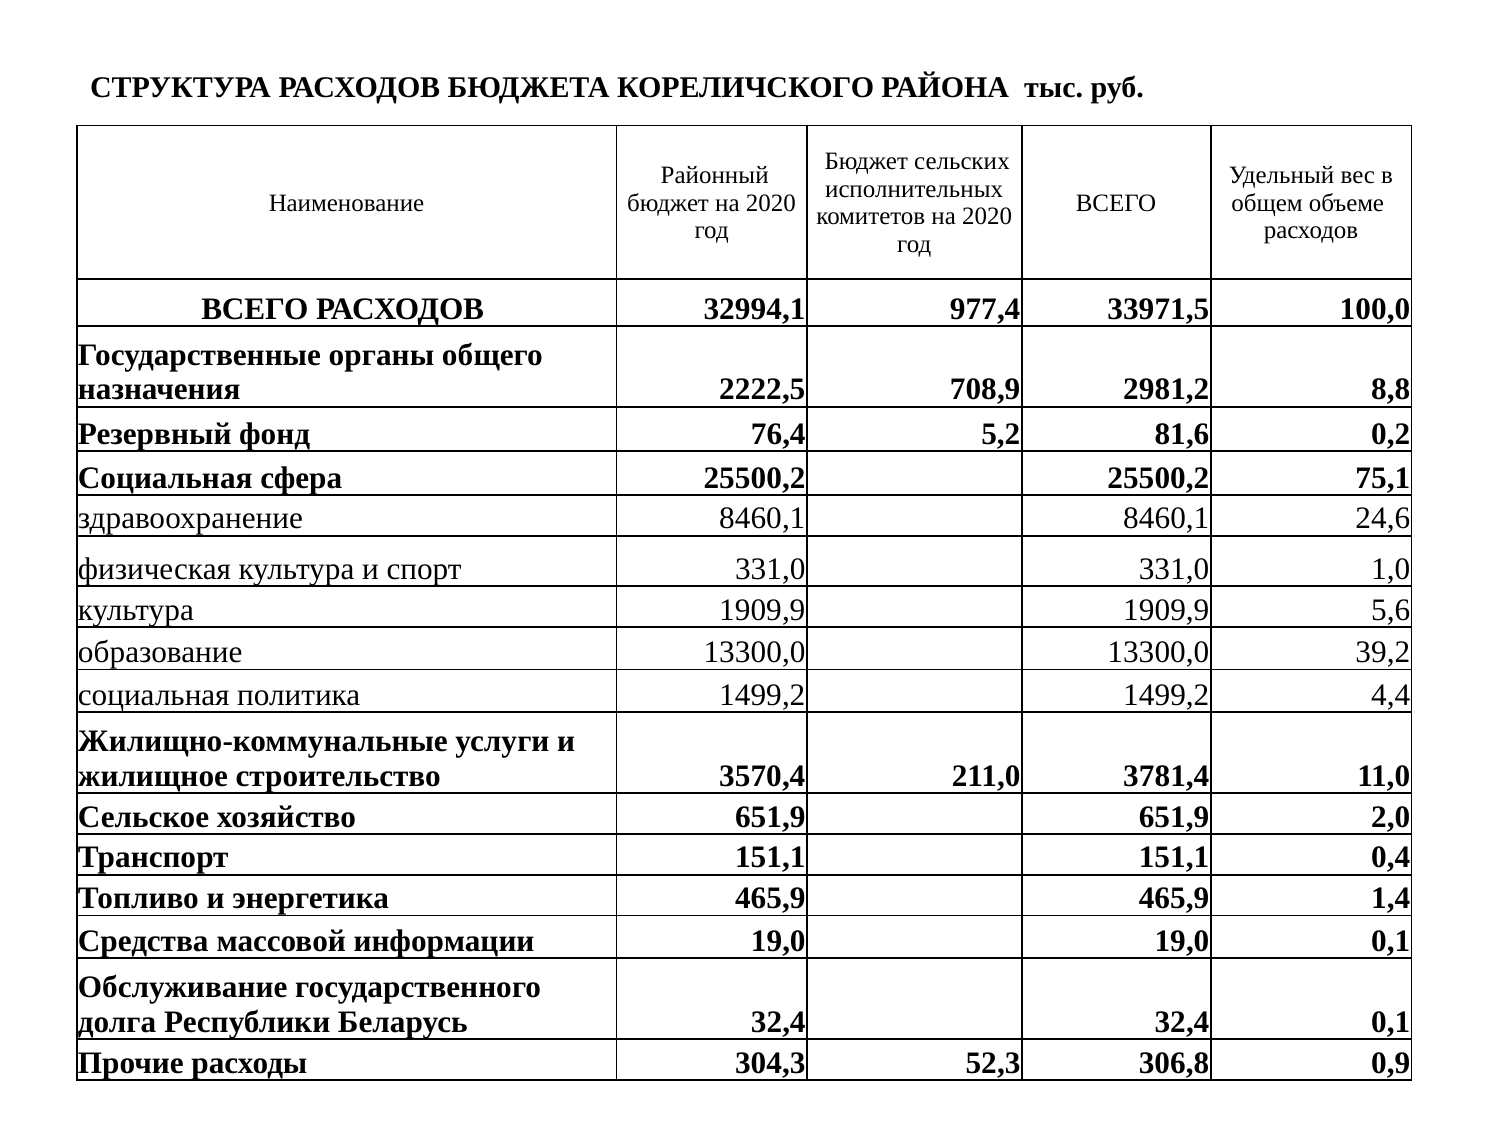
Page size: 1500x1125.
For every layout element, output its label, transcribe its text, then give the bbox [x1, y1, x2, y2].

table_cell 651,9 [1023, 794, 1210, 833]
table_cell [808, 587, 1021, 626]
table_cell 0,2 [1212, 408, 1411, 450]
table_cell Резервный фонд [78, 408, 616, 450]
table_cell 1909,9 [617, 587, 806, 626]
table_cell 2222,5 [617, 327, 806, 406]
table_cell 1499,2 [617, 670, 806, 711]
table_cell 32,4 [1023, 959, 1210, 1038]
table_cell Средства массовой информации [78, 916, 616, 957]
table_cell 1499,2 [1023, 670, 1210, 711]
table_cell Жилищно-коммунальные услуги и жилищное строительство [78, 713, 616, 792]
table_cell 465,9 [1023, 876, 1210, 915]
table_cell [808, 452, 1021, 494]
table_cell Прочие расходы [78, 1040, 616, 1079]
table_cell 24,6 [1212, 496, 1411, 535]
table_cell Топливо и энергетика [78, 876, 616, 915]
table_cell 465,9 [617, 876, 806, 915]
table_cell 708,9 [808, 327, 1021, 406]
table_cell 331,0 [1023, 537, 1210, 585]
table_cell 151,1 [1023, 835, 1210, 874]
table_cell 13300,0 [617, 628, 806, 669]
table_cell [808, 916, 1021, 957]
table_cell 13300,0 [1023, 628, 1210, 669]
table_cell образование [78, 628, 616, 669]
table_cell 331,0 [617, 537, 806, 585]
table_cell 8460,1 [617, 496, 806, 535]
table_cell 100,0 [1212, 280, 1411, 325]
table_cell 2981,2 [1023, 327, 1210, 406]
table_cell [808, 628, 1021, 669]
table_cell [808, 876, 1021, 915]
table_header Районный бюджет на 2020 год [617, 126, 806, 278]
table_cell 8460,1 [1023, 496, 1210, 535]
table_cell 32,4 [617, 959, 806, 1038]
table_cell 1,4 [1212, 876, 1411, 915]
table_cell 11,0 [1212, 713, 1411, 792]
table_cell [808, 670, 1021, 711]
table_cell Транспорт [78, 835, 616, 874]
table_cell 977,4 [808, 280, 1021, 325]
table_cell Обслуживание государственного долга Республики Беларусь [78, 959, 616, 1038]
table_cell [808, 794, 1021, 833]
slide_number [1328, 1058, 1424, 1090]
table_header ВСЕГО [1023, 126, 1210, 278]
table_cell [808, 496, 1021, 535]
table_cell 0,1 [1212, 916, 1411, 957]
table_cell [808, 835, 1021, 874]
table_cell Государственные органы общего назначения [78, 327, 616, 406]
table_cell социальная политика [78, 670, 616, 711]
table_cell 33971,5 [1023, 280, 1210, 325]
table_cell 151,1 [617, 835, 806, 874]
table_cell 32994,1 [617, 280, 806, 325]
table_cell 0,9 [1212, 1040, 1411, 1079]
table_cell 306,8 [1023, 1040, 1210, 1079]
table_header Бюджет сельских исполнительных комитетов на 2020 год [808, 126, 1021, 278]
table_cell 19,0 [1023, 916, 1210, 957]
table_cell 5,2 [808, 408, 1021, 450]
table_cell Социальная сфера [78, 452, 616, 494]
table_cell культура [78, 587, 616, 626]
table_cell 52,3 [808, 1040, 1021, 1079]
table_cell 81,6 [1023, 408, 1210, 450]
table_cell 25500,2 [1023, 452, 1210, 494]
table_cell 4,4 [1212, 670, 1411, 711]
table_cell [808, 959, 1021, 1038]
table_cell 3781,4 [1023, 713, 1210, 792]
table_cell 0,4 [1212, 835, 1411, 874]
table_cell 1909,9 [1023, 587, 1210, 626]
table_cell 3570,4 [617, 713, 806, 792]
title СТРУКТУРА РАСХОДОВ БЮДЖЕТА КОРЕЛИЧСКОГО РАЙОНА тыс. руб. [74, 44, 1426, 126]
table_cell 75,1 [1212, 452, 1411, 494]
table_header Удельный вес в общем объеме расходов [1212, 126, 1411, 278]
table_cell 76,4 [617, 408, 806, 450]
table_cell 39,2 [1212, 628, 1411, 669]
table_cell здравоохранение [78, 496, 616, 535]
table_cell 651,9 [617, 794, 806, 833]
table_cell 211,0 [808, 713, 1021, 792]
table_cell 304,3 [617, 1040, 806, 1079]
table_cell 0,1 [1212, 959, 1411, 1038]
table_cell Сельское хозяйство [78, 794, 616, 833]
table_cell 2,0 [1212, 794, 1411, 833]
table_cell 19,0 [617, 916, 806, 957]
table_header Наименование [78, 126, 616, 278]
table_cell [808, 537, 1021, 585]
table_cell ВСЕГО РАСХОДОВ [78, 280, 616, 325]
table_cell 8,8 [1212, 327, 1411, 406]
table_cell физическая культура и спорт [78, 537, 616, 585]
table_cell 25500,2 [617, 452, 806, 494]
table_cell 5,6 [1212, 587, 1411, 626]
table_cell 1,0 [1212, 537, 1411, 585]
